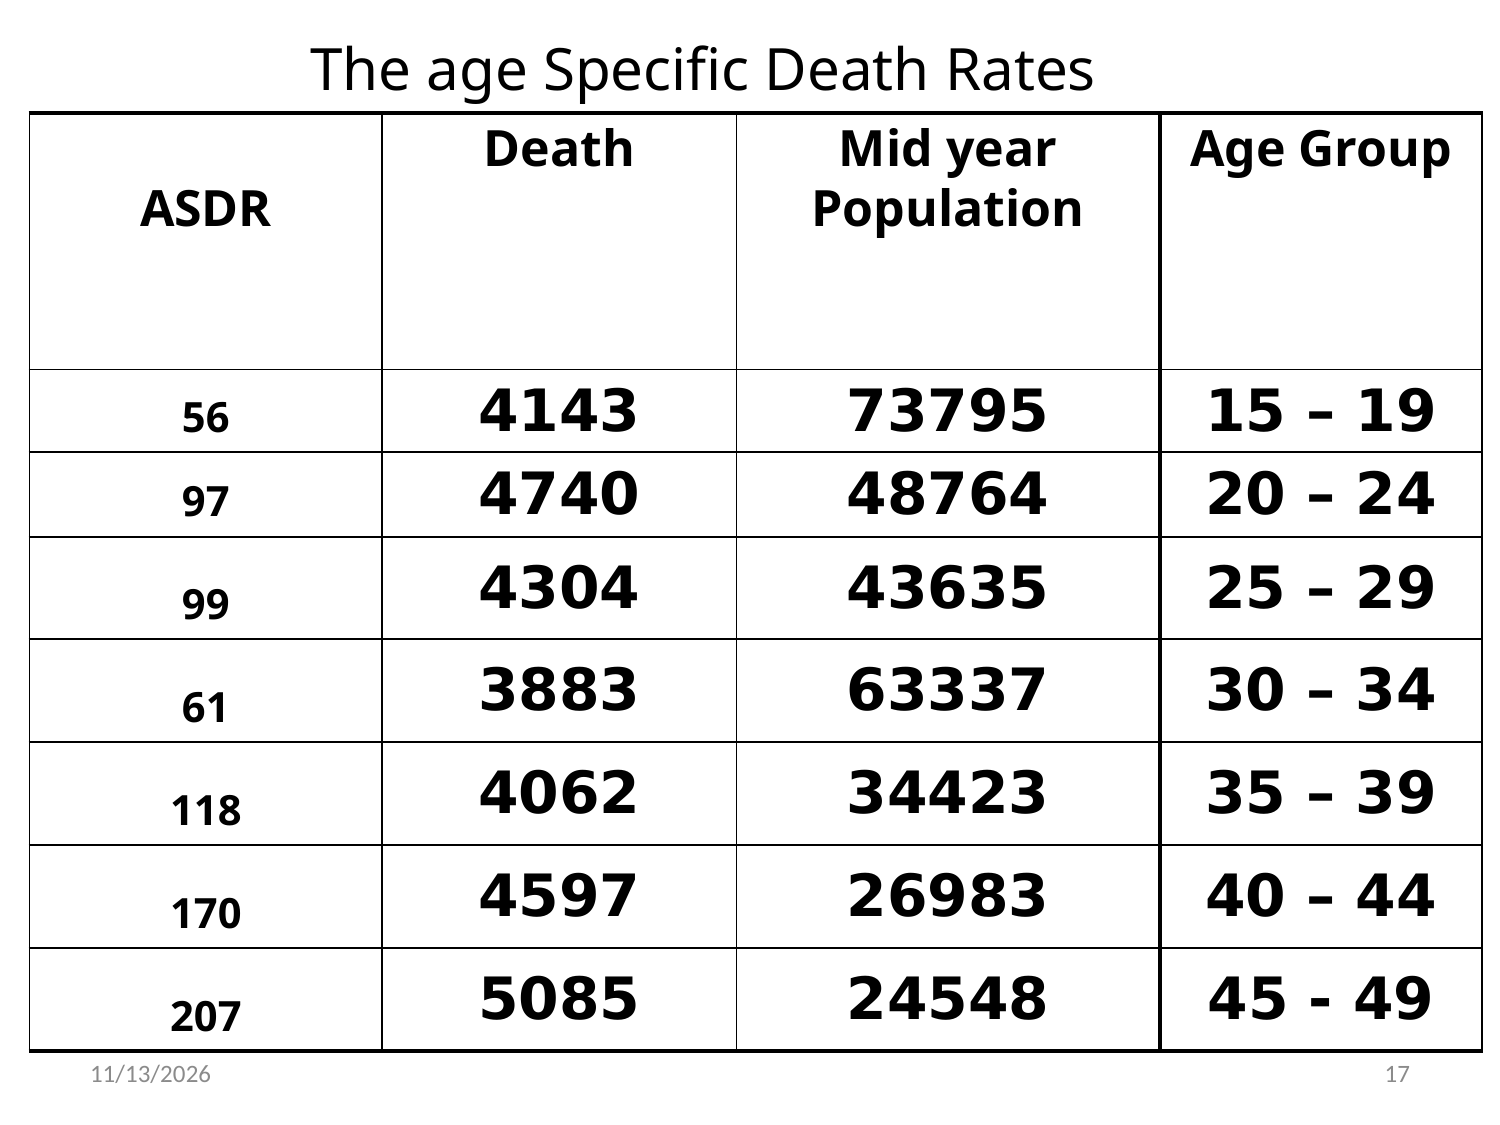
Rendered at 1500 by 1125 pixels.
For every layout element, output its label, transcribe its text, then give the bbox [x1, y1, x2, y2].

table_cell 4740 [383, 453, 736, 536]
table_cell 207 [30, 949, 381, 1049]
table_cell 61 [30, 640, 381, 741]
table_header Age Group [1162, 115, 1481, 369]
table_cell 24548 [737, 949, 1158, 1049]
table_cell 73795 [737, 370, 1158, 451]
text_box The age Specific Death Rates [53, 19, 1354, 113]
table_cell 24 – 20 [1162, 453, 1481, 536]
table_cell 56 [30, 370, 381, 451]
table_cell 4062 [383, 743, 736, 844]
table_cell 19 – 15 [1162, 370, 1481, 451]
table_header Death [383, 115, 736, 369]
table_cell 39 – 35 [1162, 743, 1481, 844]
table_cell 3883 [383, 640, 736, 741]
table_cell 4143 [383, 370, 736, 451]
table_cell 4304 [383, 538, 736, 638]
table_cell 63337 [737, 640, 1158, 741]
table_cell 26983 [737, 846, 1158, 947]
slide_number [75, 1053, 425, 1103]
table_cell 44 – 40 [1162, 846, 1481, 947]
table_cell 99 [30, 538, 381, 638]
table_cell 48764 [737, 453, 1158, 536]
table_cell 34423 [737, 743, 1158, 844]
table_cell 49 - 45 [1162, 949, 1481, 1049]
table_cell 4597 [383, 846, 736, 947]
table_cell 34 – 30 [1162, 640, 1481, 741]
table_cell 43635 [737, 538, 1158, 638]
slide_number 17 [1074, 1053, 1425, 1103]
table_cell 97 [30, 453, 381, 536]
table_cell 170 [30, 846, 381, 947]
table_cell 29 – 25 [1162, 538, 1481, 638]
table_cell 5085 [383, 949, 736, 1049]
table_cell 118 [30, 743, 381, 844]
table_header Mid year Population [737, 115, 1158, 369]
table_header ASDR [30, 115, 381, 369]
